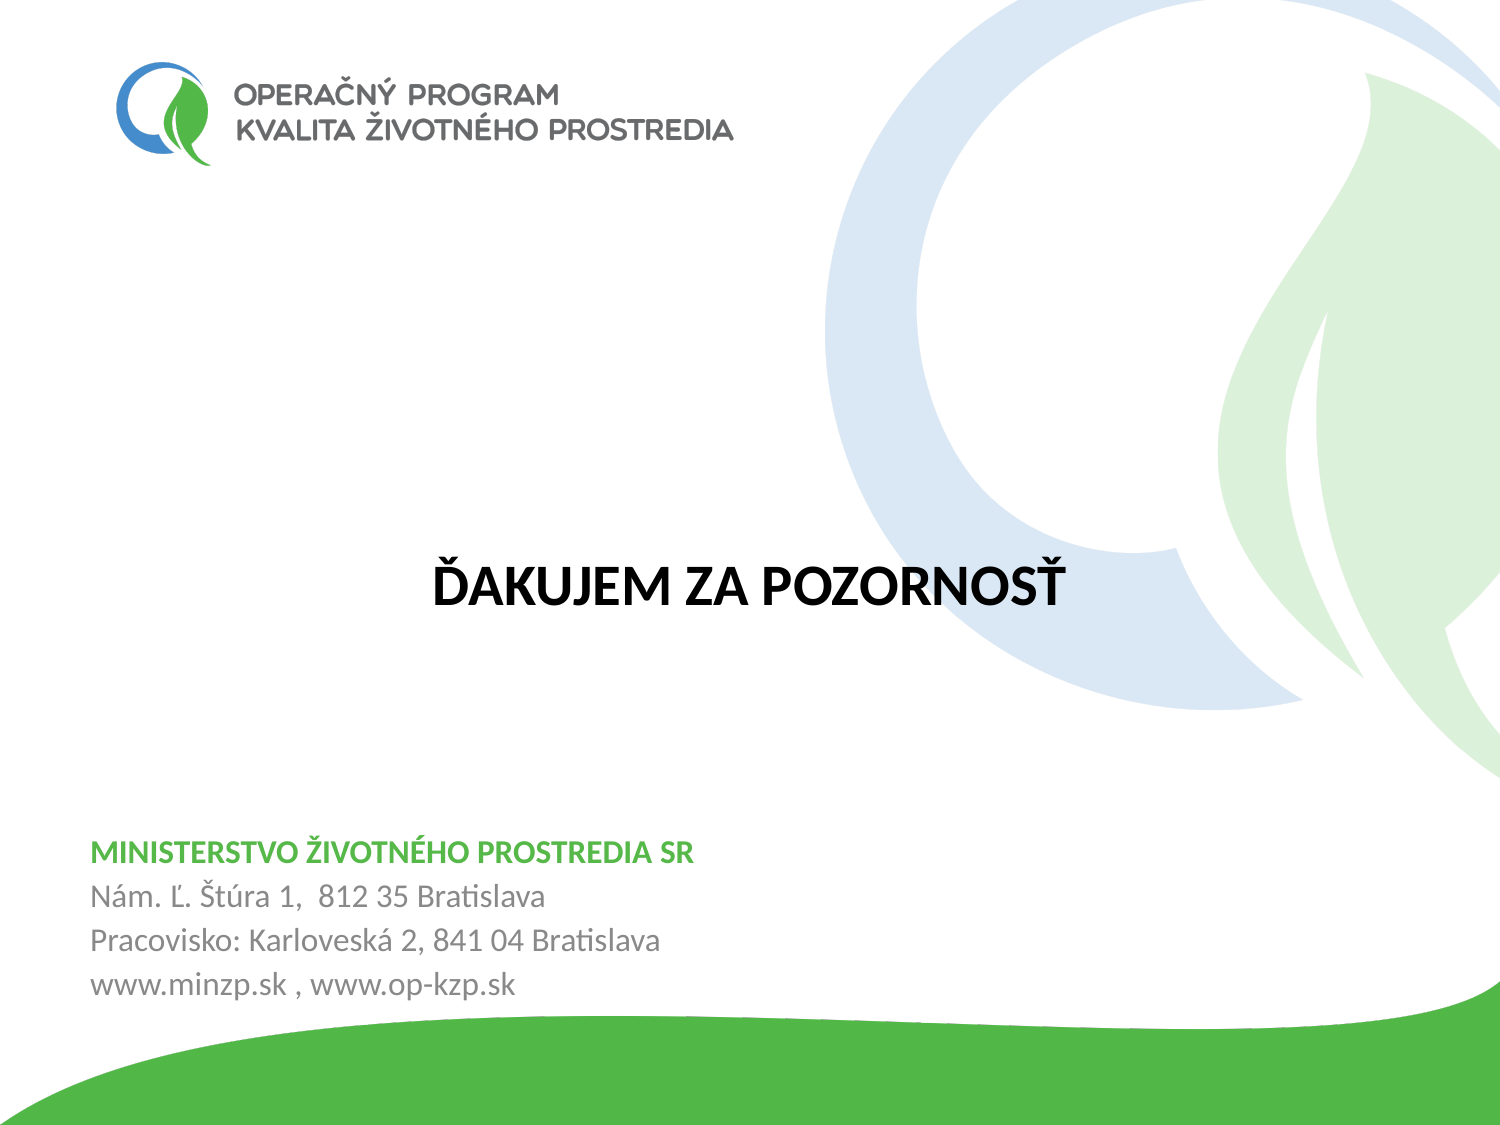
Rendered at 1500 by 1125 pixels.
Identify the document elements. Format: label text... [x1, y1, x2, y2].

picture [0, 0, 1500, 1125]
text_box ĎAKUJEM ZA POZORNOSŤ MINISTERSTVO ŽIVOTNÉHO PROSTREDIA SR Nám. Ľ. Štúra 1, 812 35 Bratislava Pracovisko: Karloveská 2, 841 04 Bratislava www.minzp.sk , www.op-kzp.sk [74, 208, 1425, 1012]
